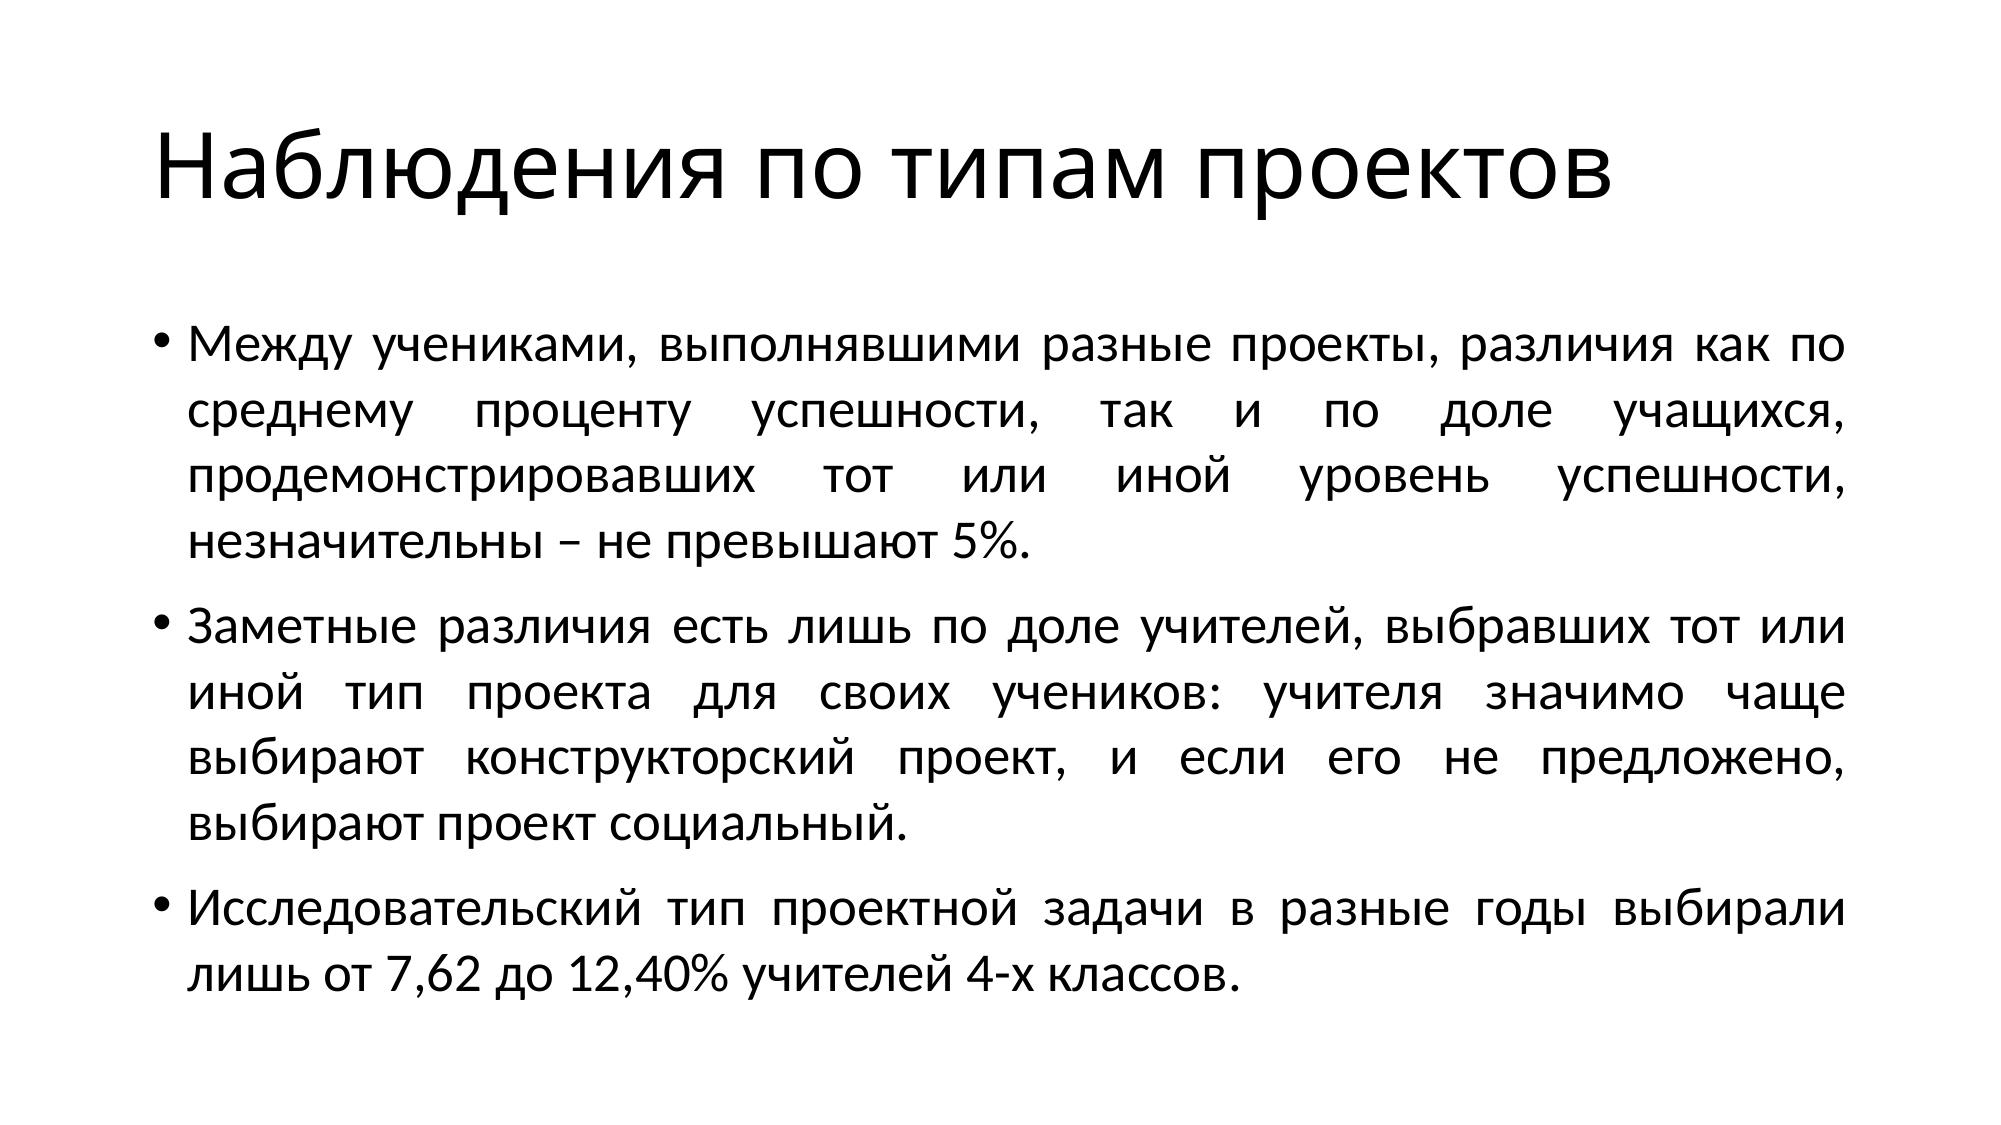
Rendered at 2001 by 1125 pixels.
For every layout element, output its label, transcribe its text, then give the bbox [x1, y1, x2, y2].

list Между учениками, выполнявшими разные проекты, различия как по среднему проценту успешности, так и по доле учащихся, продемонстрировавших тот или иной уровень успешности, незначительны – не превышают 5%. Заметные различия есть лишь по доле учителей, выбравших тот или иной тип проекта для своих учеников: учителя значимо чаще выбирают конструкторский проект, и если его не предложено, выбирают проект социальный. Исследовательский тип проектной задачи в разные годы выбирали лишь от 7,62 до 12,40% учителей 4-х классов. [137, 299, 1863, 1014]
title Наблюдения по типам проектов [137, 59, 1863, 278]
